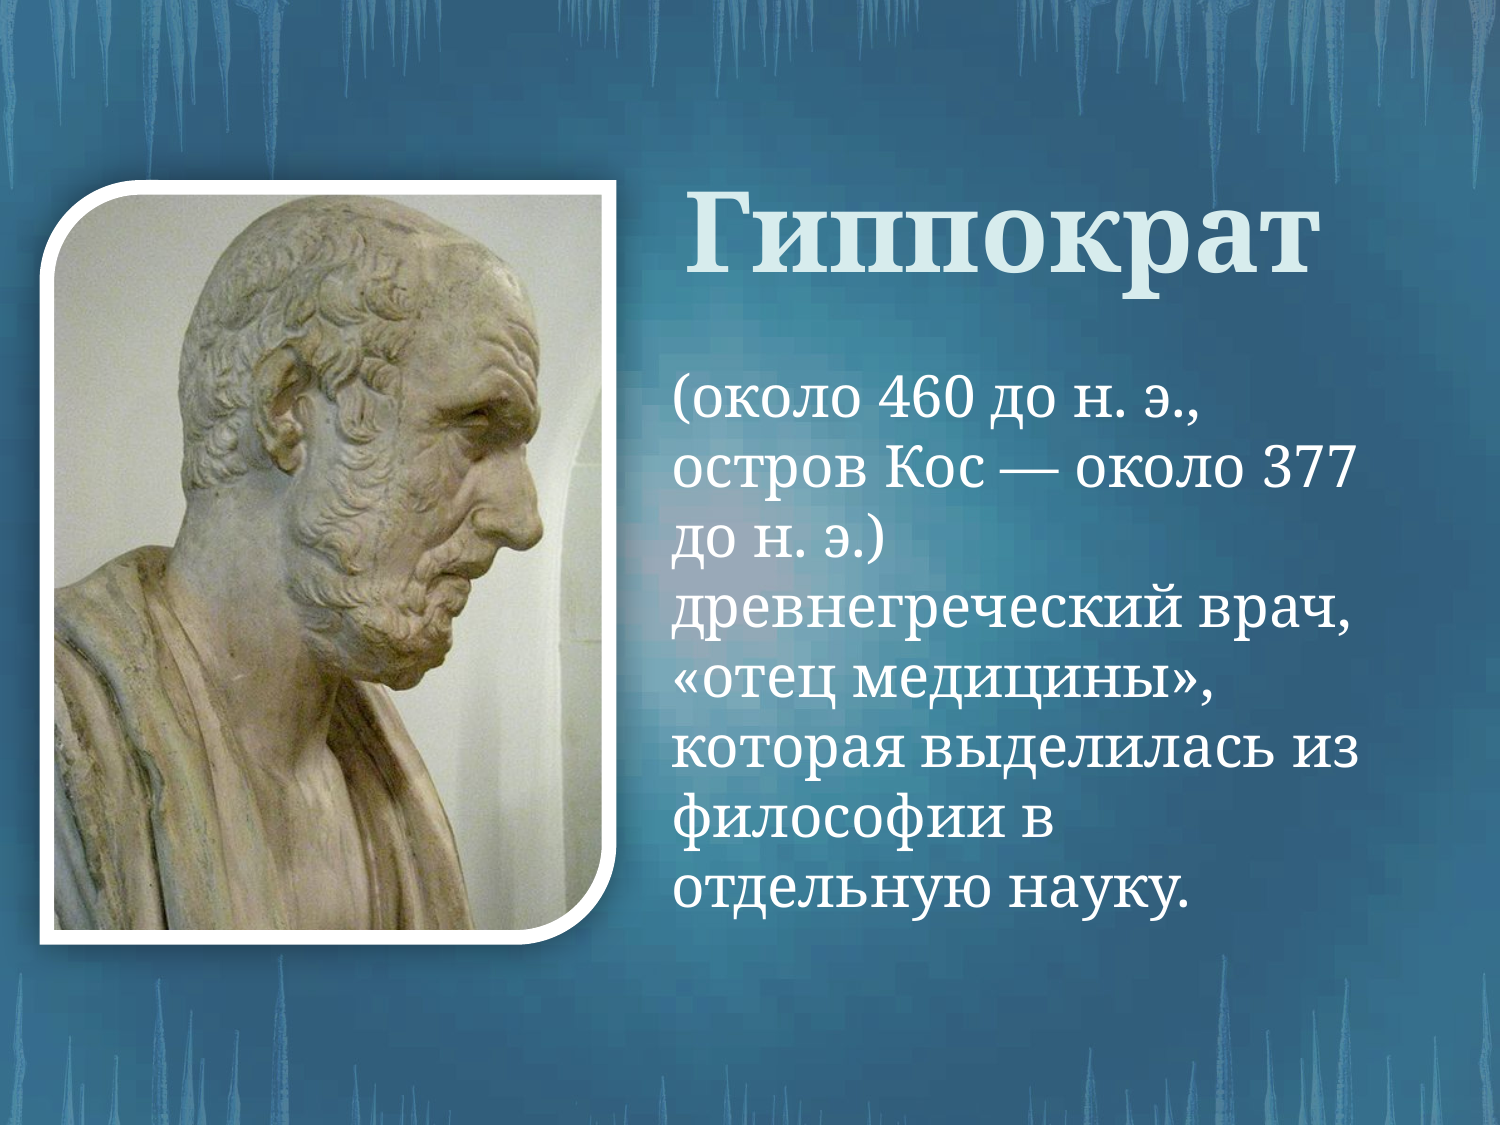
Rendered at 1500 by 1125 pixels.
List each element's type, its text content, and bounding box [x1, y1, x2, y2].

text_box Гиппократ [670, 152, 1338, 303]
text_box (около 460 до н. э., остров Кос — около 377 до н. э.) древнегреческий врач, «отец медицины», которая выделилась из философии в отдельную науку. [656, 351, 1407, 927]
picture [0, 0, 1500, 1125]
